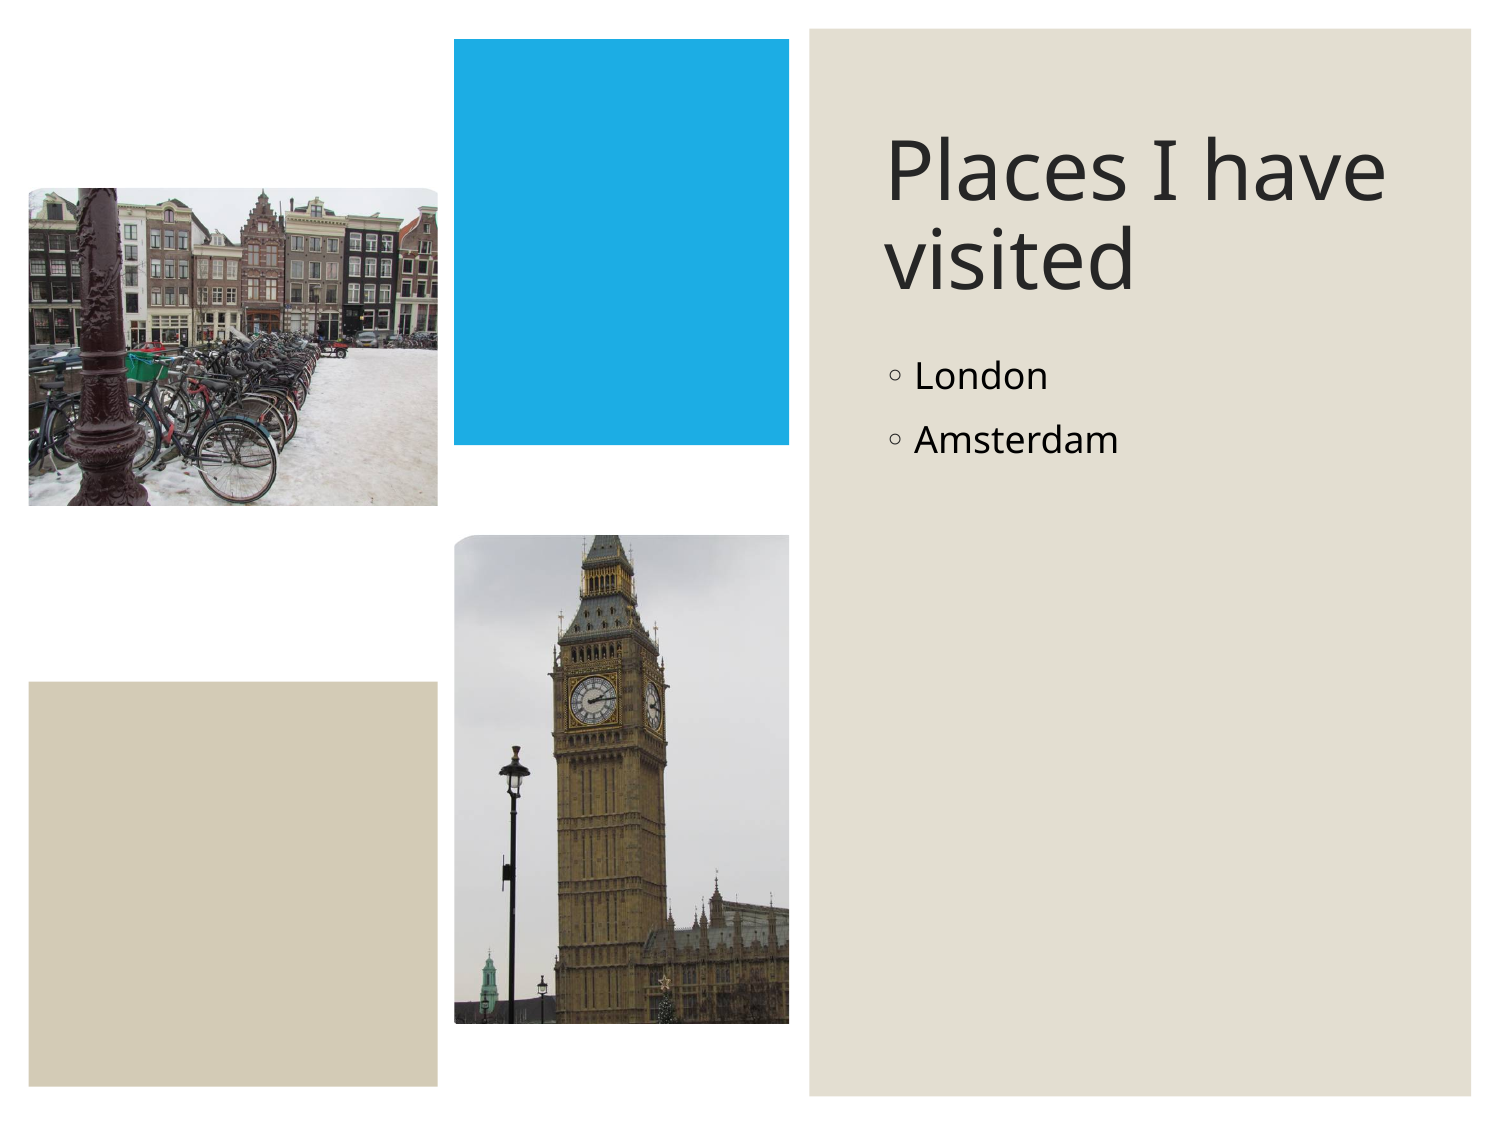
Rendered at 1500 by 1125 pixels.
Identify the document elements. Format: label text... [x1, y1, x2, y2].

text_box [28, 681, 439, 1088]
title Places I have visited [869, 105, 1420, 331]
picture [28, 187, 438, 506]
text_box [0, 0, 810, 1125]
list London Amsterdam [869, 345, 1420, 990]
picture [454, 534, 790, 1024]
text_box [453, 38, 790, 446]
